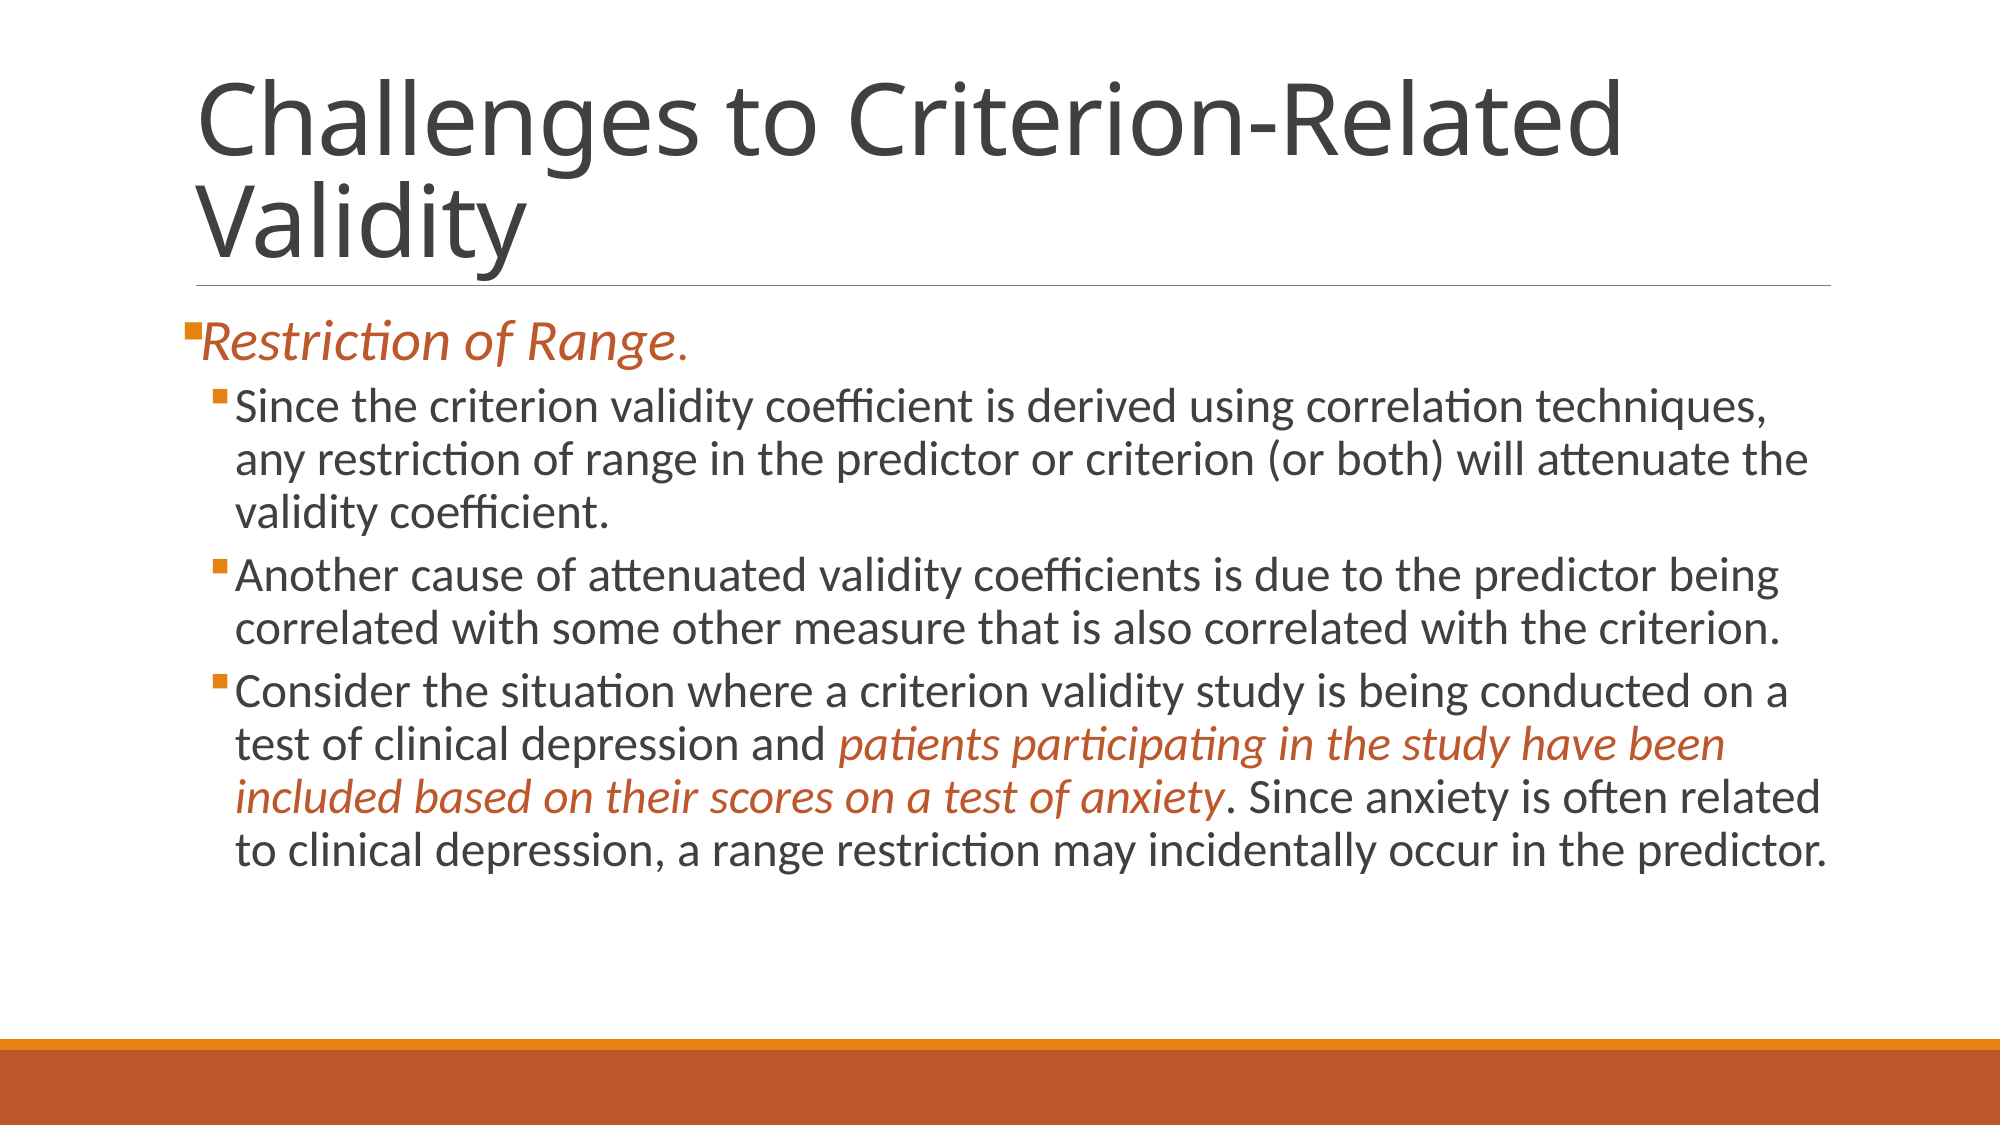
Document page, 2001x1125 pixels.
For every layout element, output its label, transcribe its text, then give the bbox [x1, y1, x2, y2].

title Challenges to Criterion-Related Validity [180, 47, 1830, 285]
list Restriction of Range. Since the criterion validity coefficient is derived using correlation techniques, any restriction of range in the predictor or criterion (or both) will attenuate the validity coefficient. Another cause of attenuated validity coefficients is due to the predictor being correlated with some other measure that is also correlated with the criterion. Consider the situation where a criterion validity study is being conducted on a test of clinical depression and patients participating in the study have been included based on their scores on a test of anxiety. Since anxiety is often related to clinical depression, a range restriction may incidentally occur in the predictor. [180, 302, 1830, 963]
